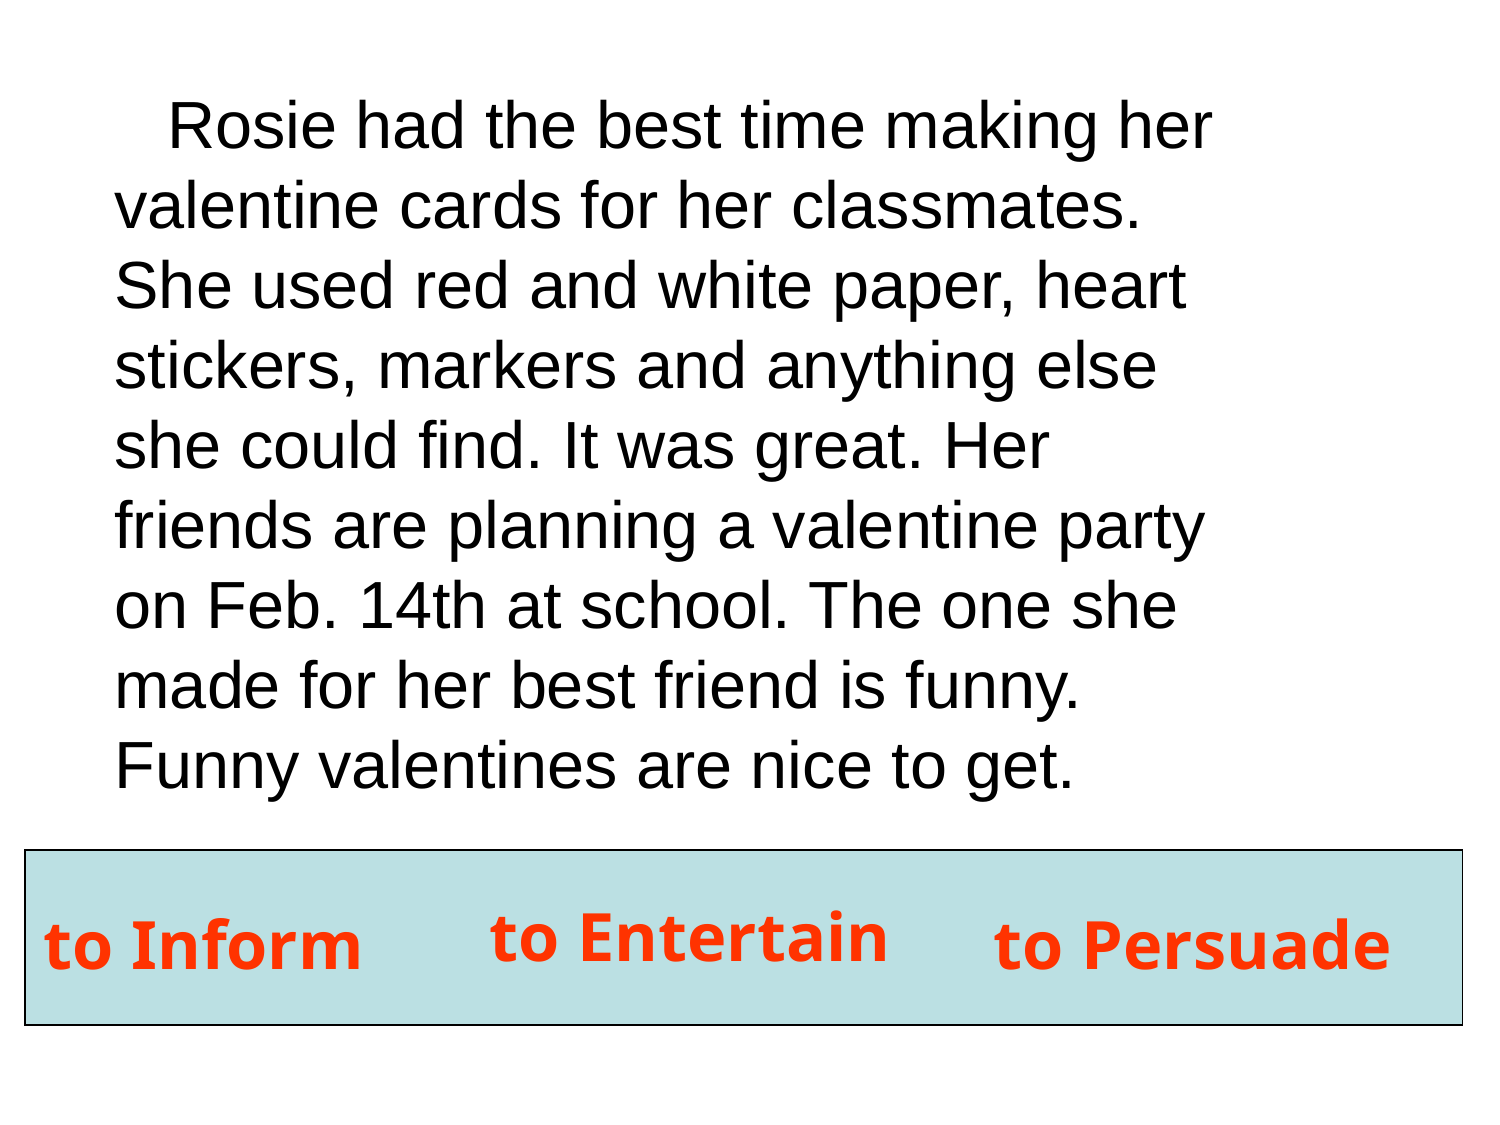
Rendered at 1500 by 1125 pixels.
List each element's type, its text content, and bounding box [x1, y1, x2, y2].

text_box [24, 849, 1463, 1025]
text_box to Inform [0, 849, 463, 1000]
text_box to Persuade [949, 849, 1413, 1000]
text_box to Entertain [474, 887, 949, 983]
text_box Rosie had the best time making her valentine cards for her classmates. She used red and white paper, heart stickers, markers and anything else she could find. It was great. Her friends are planning a valentine party on Feb. 14th at school. The one she made for her best friend is funny. Funny valentines are nice to get. [99, 74, 1238, 810]
